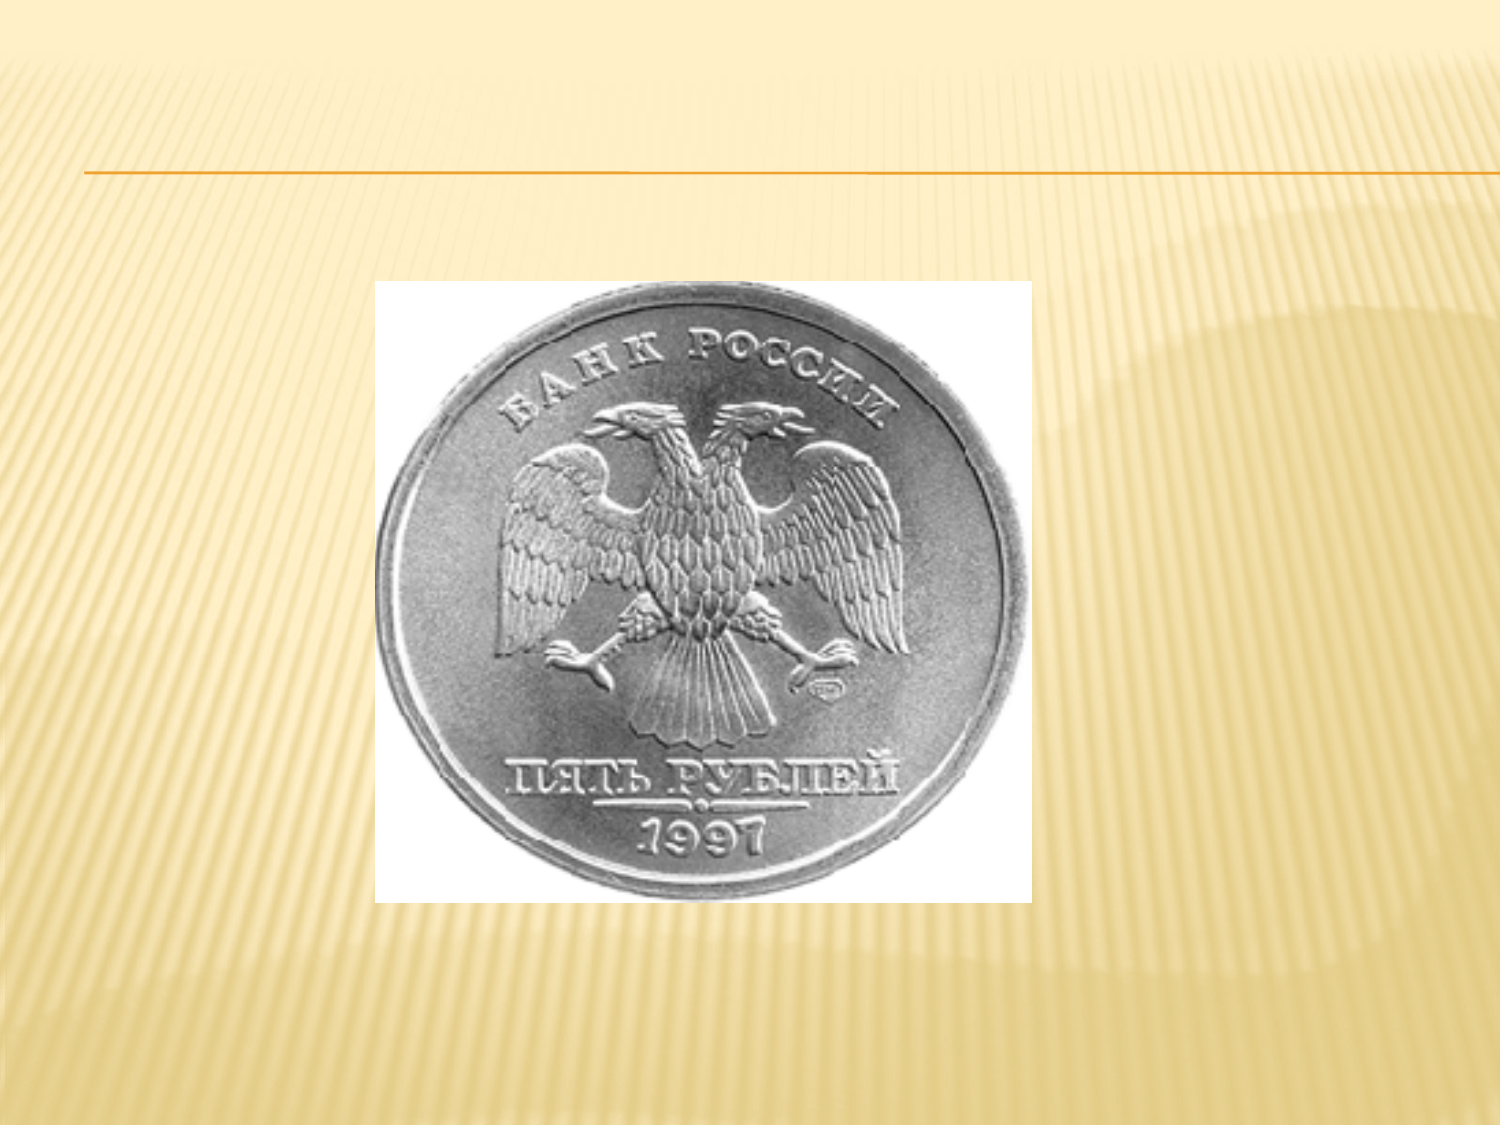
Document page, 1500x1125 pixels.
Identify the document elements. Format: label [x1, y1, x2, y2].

list [374, 280, 1032, 903]
